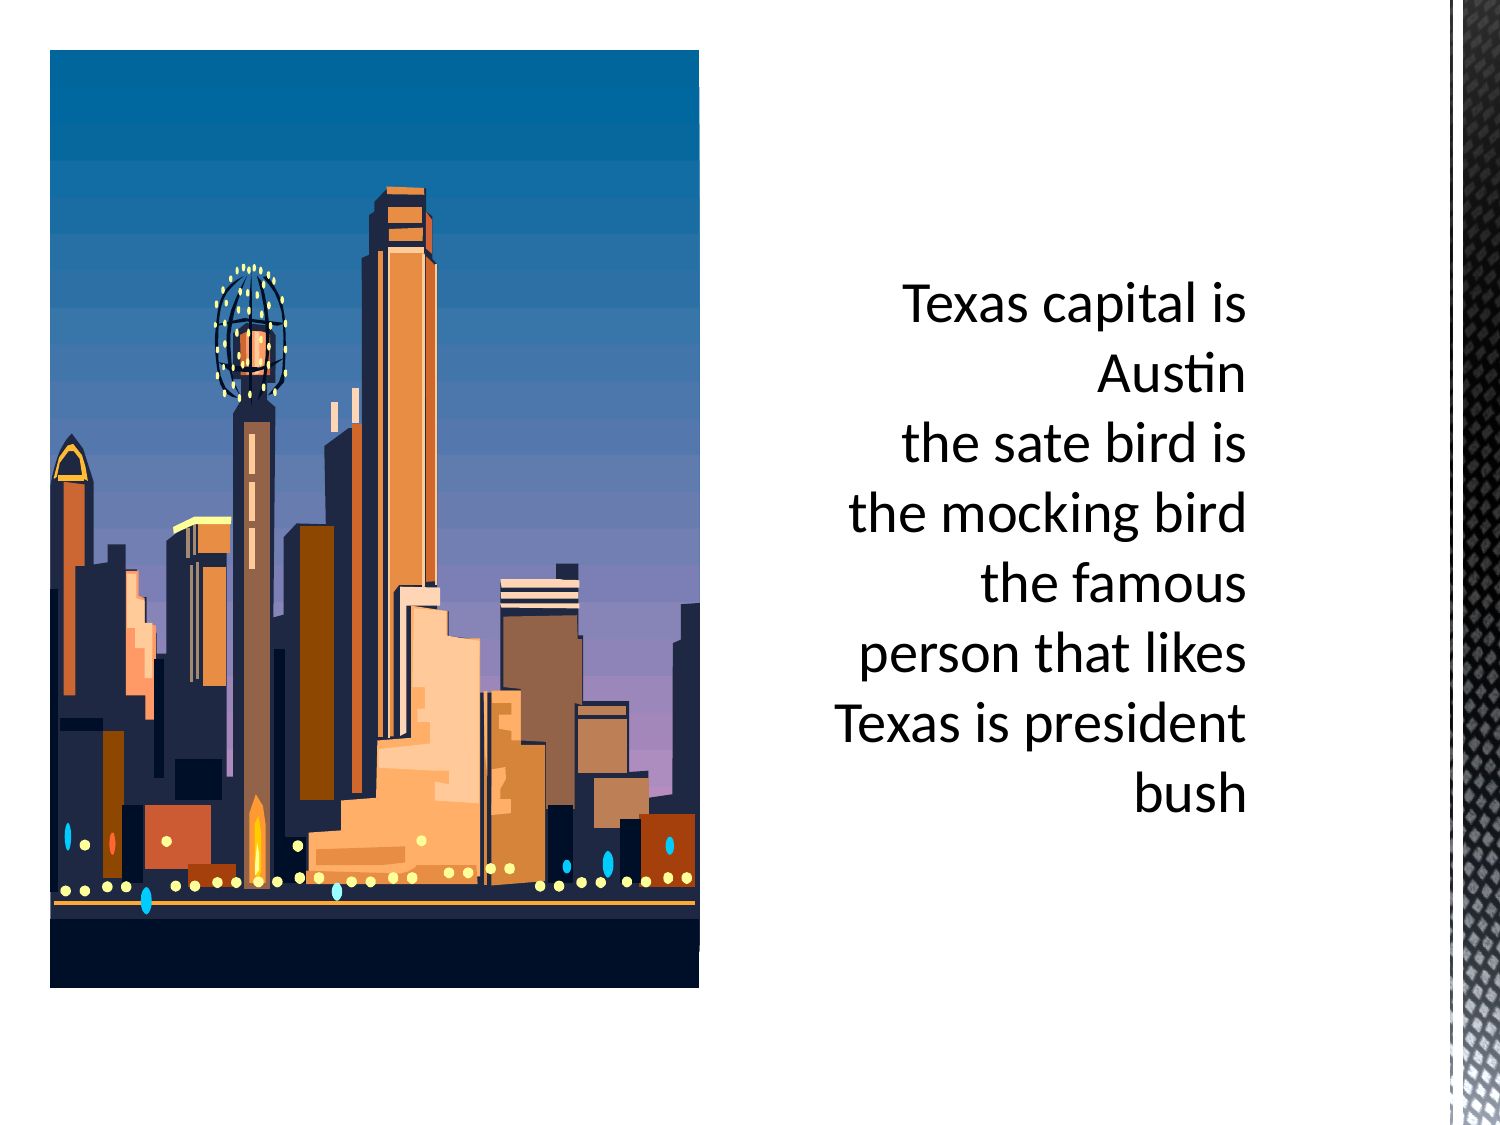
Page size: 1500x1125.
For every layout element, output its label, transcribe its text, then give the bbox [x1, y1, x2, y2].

title Texas capital is Austin the sate bird is the mocking bird the famous person that likes Texas is president bush [800, 75, 1263, 1013]
picture [49, 49, 701, 988]
picture [1447, 0, 1500, 1125]
